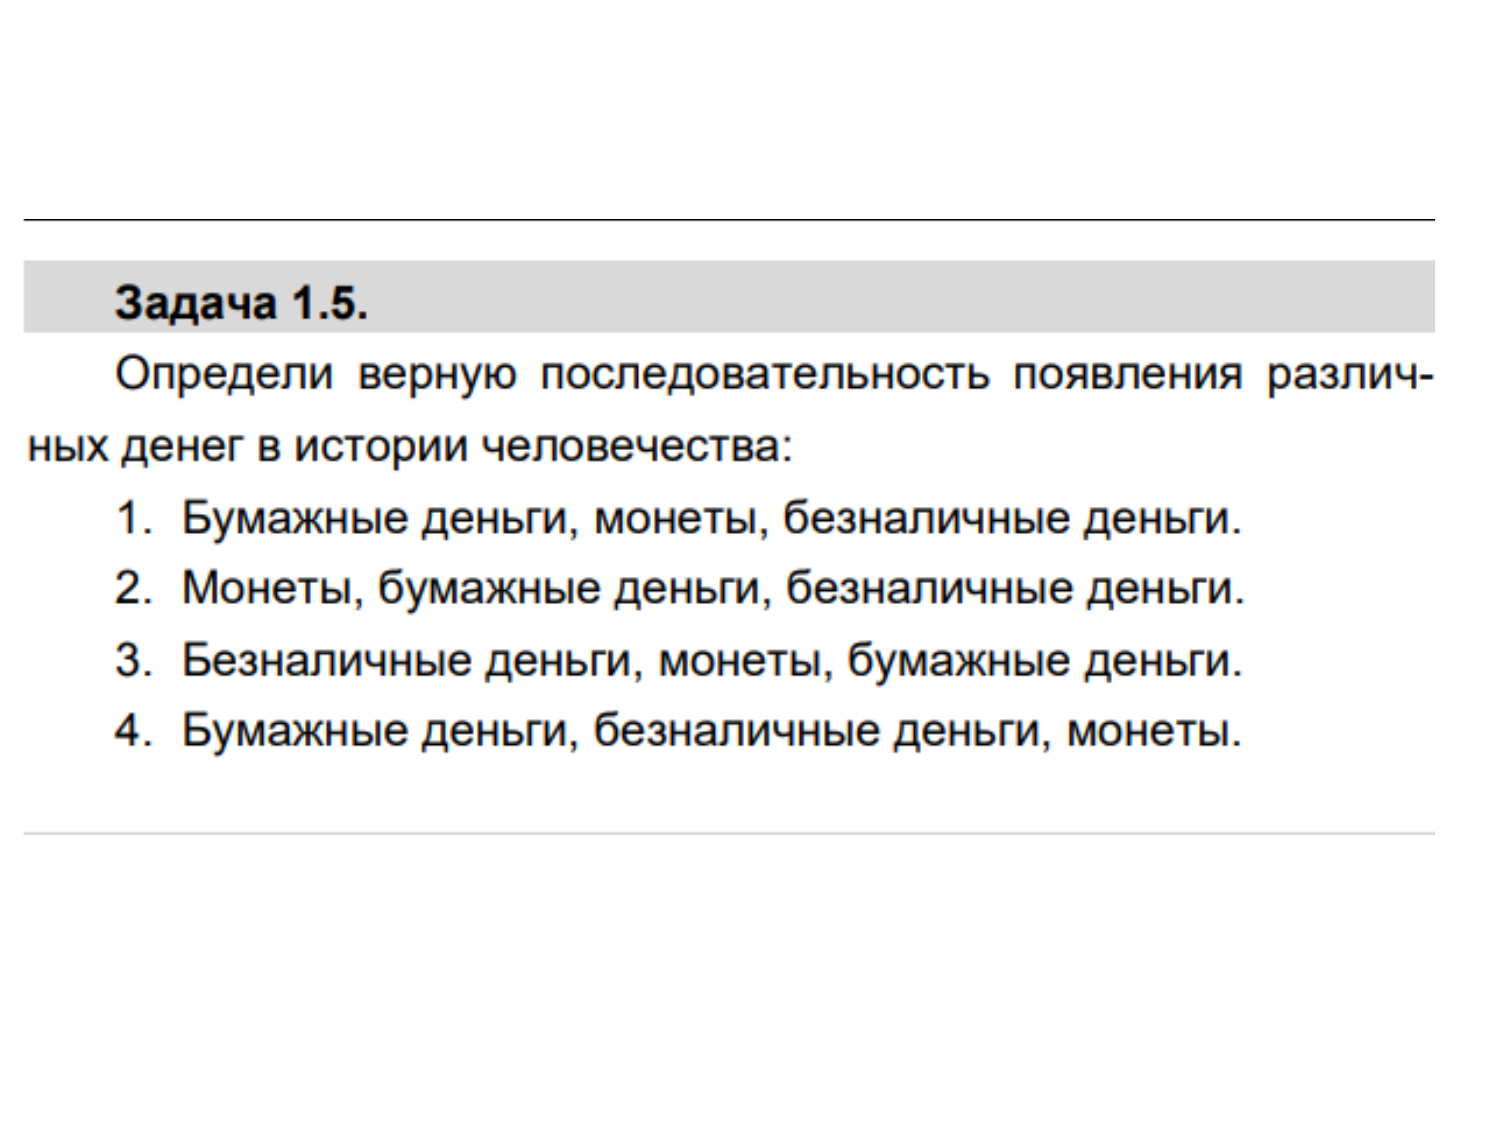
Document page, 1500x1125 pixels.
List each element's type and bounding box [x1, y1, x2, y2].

picture [17, 219, 1436, 835]
